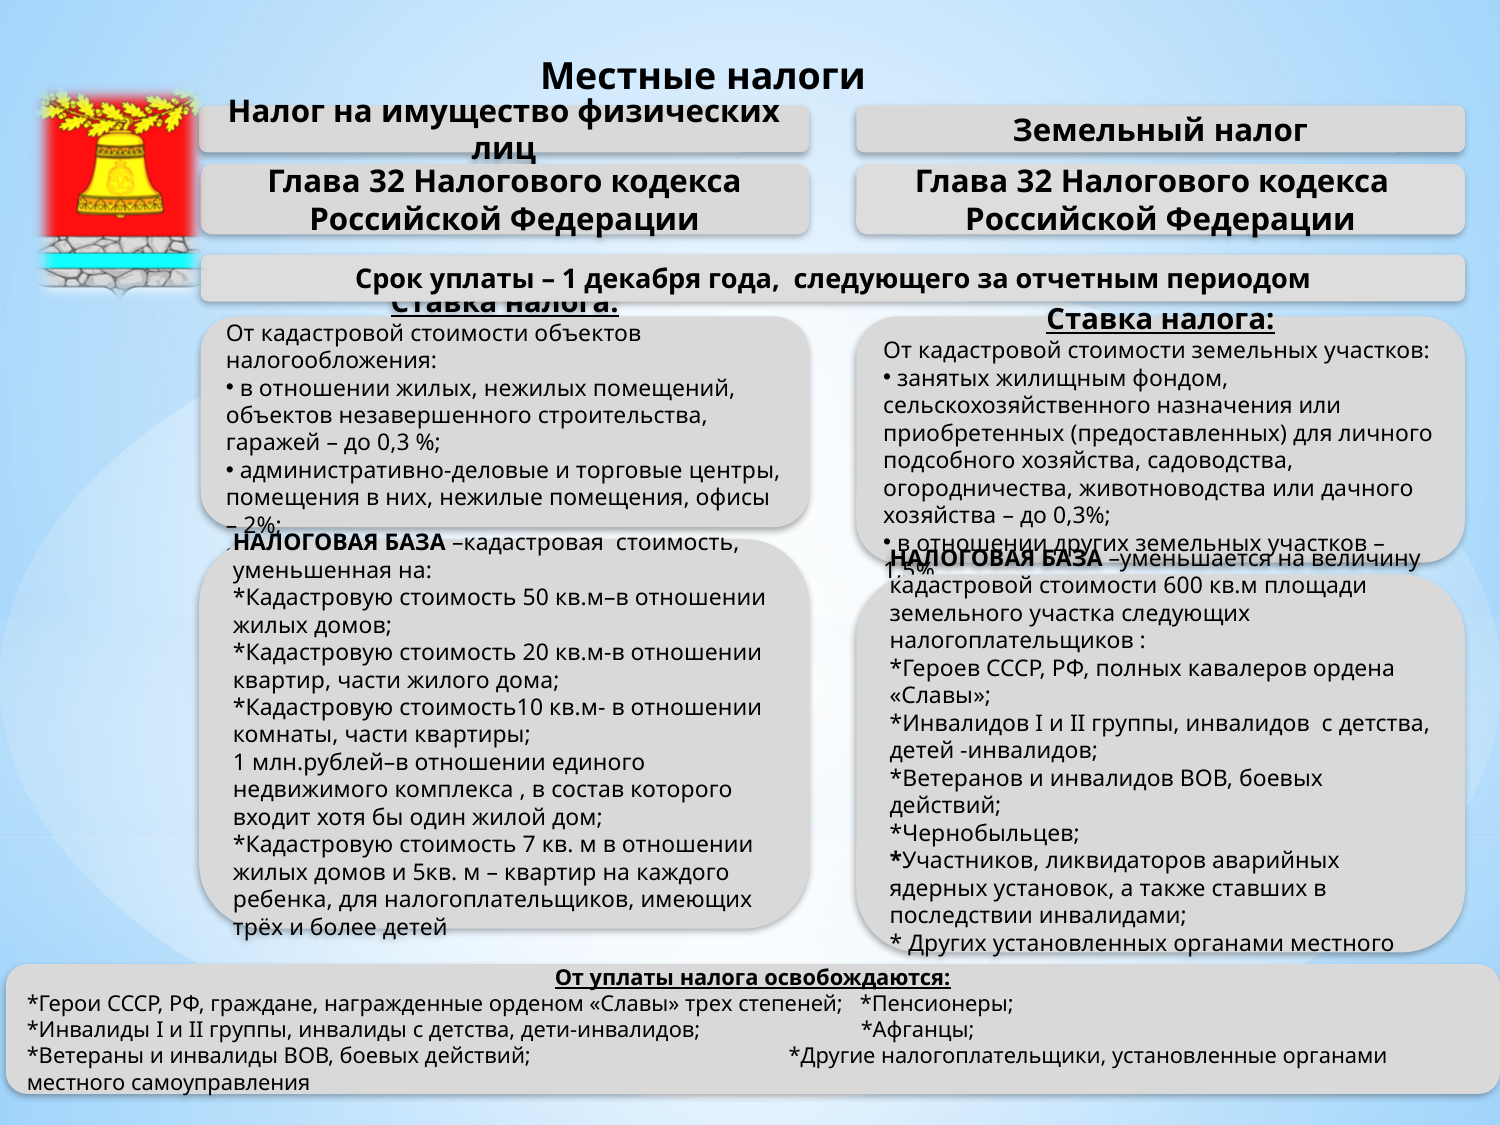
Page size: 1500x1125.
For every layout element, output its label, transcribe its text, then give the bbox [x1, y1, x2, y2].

text_box Ставка налога: От кадастровой стоимости объектов налогообложения: в отношении жилых, нежилых помещений, объектов незавершенного строительства, гаражей – до 0,3 %; административно-деловые и торговые центры, помещения в них, нежилые помещения, офисы – 2%; в отношении прочих объектов - до 0,5% [199, 315, 811, 529]
text_box Налог на имущество физических лиц [214, 104, 811, 154]
text_box Местные налоги [386, 44, 1020, 105]
text_box От уплаты налога освобождаются: *Герои СССР, РФ, граждане, награжденные орденом «Славы» трех степеней; *Пенсионеры; *Инвалиды I и II группы, инвалиды с детства, дети-инвалидов; *Афганцы; *Ветераны и инвалиды ВОВ, боевых действий; *Другие налогоплательщики, установленные органами местного самоуправления [4, 962, 1500, 1096]
text_box НАЛОГОВАЯ БАЗА –уменьшается на величину кадастровой стоимости 600 кв.м площади земельного участка следующих налогоплательщиков : *Героев СССР, РФ, полных кавалеров ордена «Славы»; *Инвалидов I и II группы, инвалидов с детства, детей -инвалидов; *Ветеранов и инвалидов ВОВ, боевых действий; *Чернобыльцев; *Участников, ликвидаторов аварийных ядерных установок, а также ставших в последствии инвалидами; * Других установленных органами местного самоуправления. [854, 572, 1467, 954]
text_box Ставка налога: От кадастровой стоимости земельных участков: занятых жилищным фондом, сельскохозяйственного назначения или приобретенных (предоставленных) для личного подсобного хозяйства, садоводства, огородничества, животноводства или дачного хозяйства – до 0,3%; в отношении других земельных участков – 1,5% [854, 315, 1467, 564]
picture [29, 81, 210, 307]
text_box Земельный налог [855, 104, 1467, 154]
text_box Срок уплаты – 1 декабря года, следующего за отчетным периодом [214, 253, 1467, 303]
text_box НАЛОГОВАЯ БАЗА –кадастровая стоимость, уменьшенная на: *Кадастровую стоимость 50 кв.м–в отношении жилых домов; *Кадастровую стоимость 20 кв.м-в отношении квартир, части жилого дома; *Кадастровую стоимость10 кв.м- в отношении комнаты, части квартиры; 1 млн.рублей–в отношении единого недвижимого комплекса , в состав которого входит хотя бы один жилой дом; *Кадастровую стоимость 7 кв. м в отношении жилых домов и 5кв. м – квартир на каждого ребенка, для налогоплательщиков, имеющих трёх и более детей [197, 537, 811, 930]
text_box Глава 32 Налогового кодекса Российской Федерации [854, 162, 1467, 236]
text_box Глава 32 Налогового кодекса Российской Федерации [214, 162, 811, 236]
